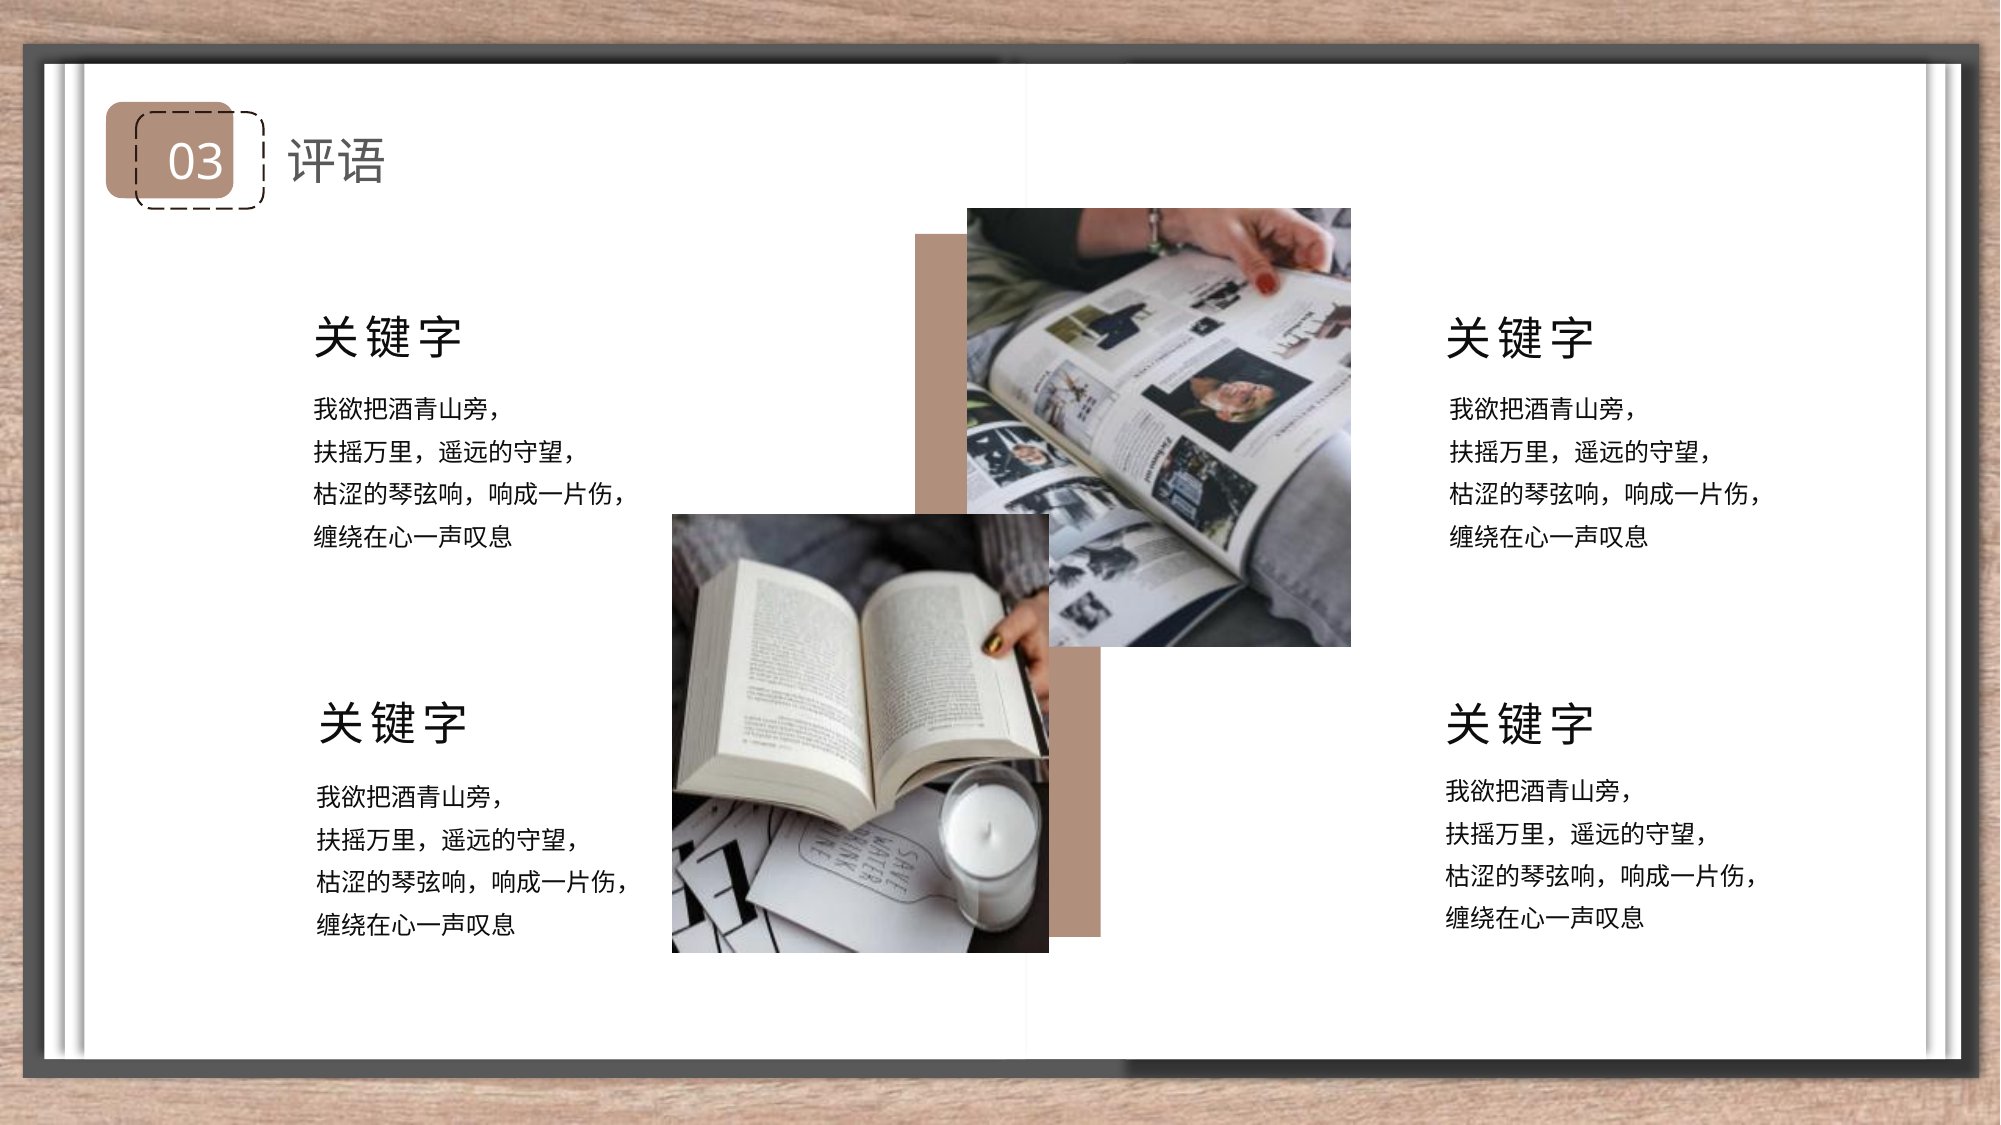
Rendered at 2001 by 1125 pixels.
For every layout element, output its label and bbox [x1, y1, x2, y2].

text_box [44, 63, 1962, 1060]
text_box [1430, 302, 1858, 569]
text_box [298, 301, 722, 569]
picture [0, 0, 2000, 1125]
text_box [301, 687, 725, 957]
text_box [1430, 688, 1854, 950]
text_box [105, 101, 264, 209]
